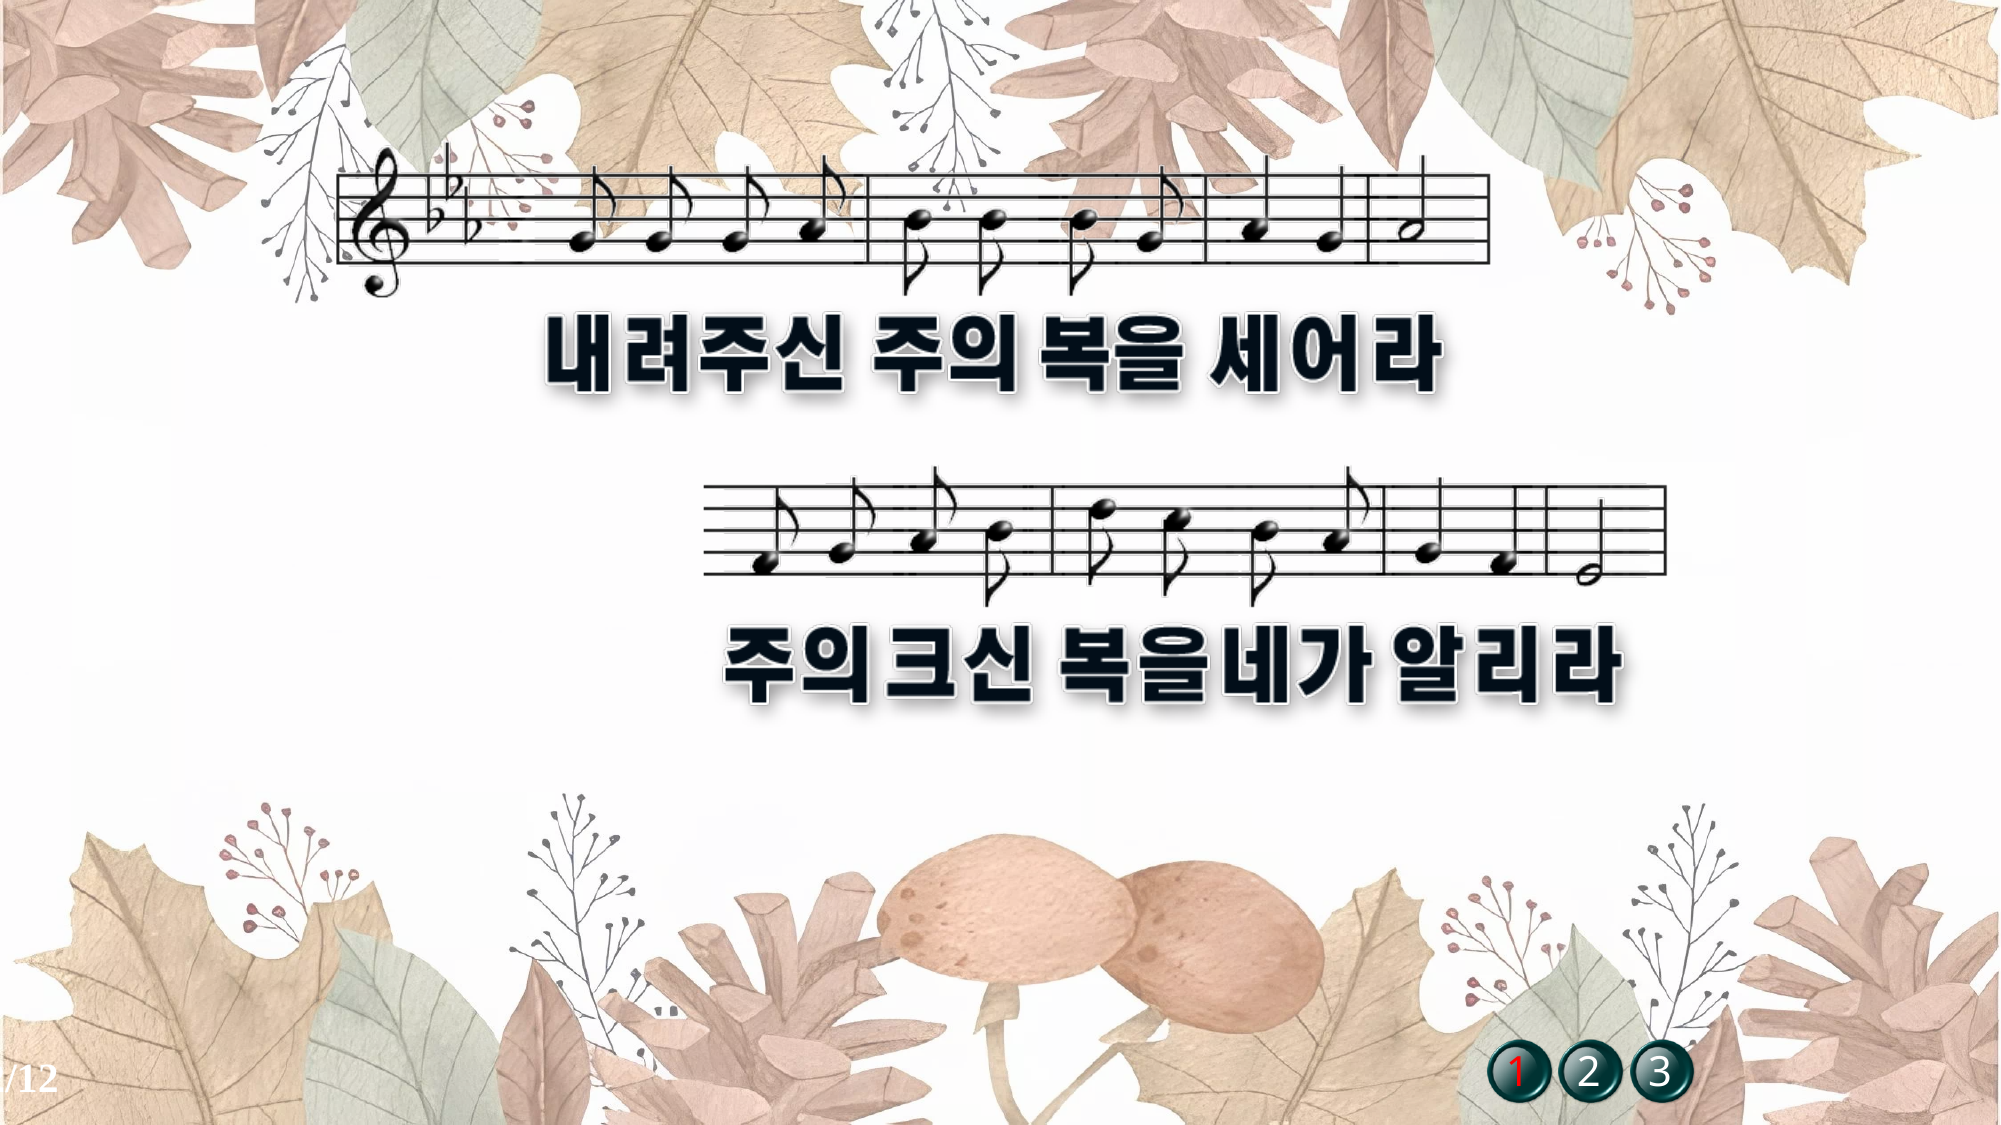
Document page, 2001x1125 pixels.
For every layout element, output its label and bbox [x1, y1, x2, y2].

text_box [1627, 1035, 1697, 1106]
text_box [1555, 1035, 1626, 1106]
picture [0, 0, 2001, 1125]
text_box [1484, 1035, 1555, 1106]
